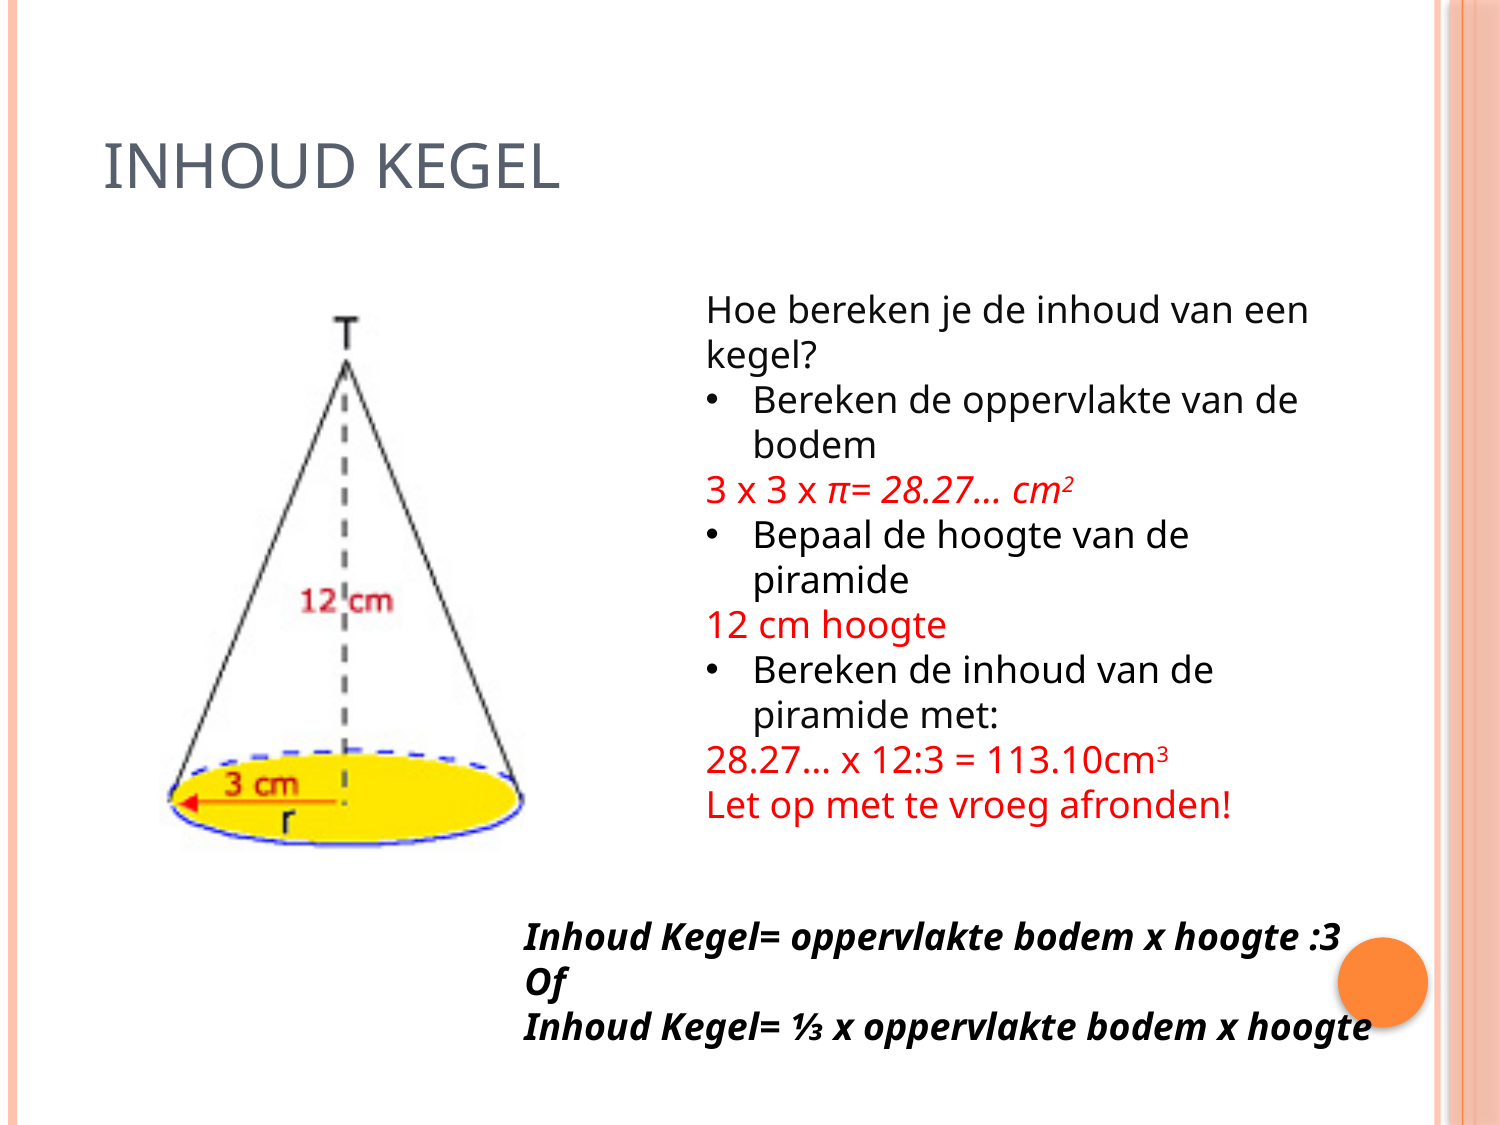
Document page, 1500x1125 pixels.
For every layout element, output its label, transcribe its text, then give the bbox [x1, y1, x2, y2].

picture [158, 290, 538, 883]
text_box Hoe bereken je de inhoud van een kegel? Bereken de oppervlakte van de bodem 3 x 3 x π= 28.27… cm2 Bepaal de hoogte van de piramide 12 cm hoogte Bereken de inhoud van de piramide met: 28.27… x 12:3 = 113.10cm3 Let op met te vroeg afronden! [690, 278, 1353, 879]
text_box Inhoud Kegel= oppervlakte bodem x hoogte :3 Of Inhoud Kegel= ⅓ x oppervlakte bodem x hoogte [509, 905, 1389, 1055]
title Inhoud Kegel [88, 78, 1463, 209]
